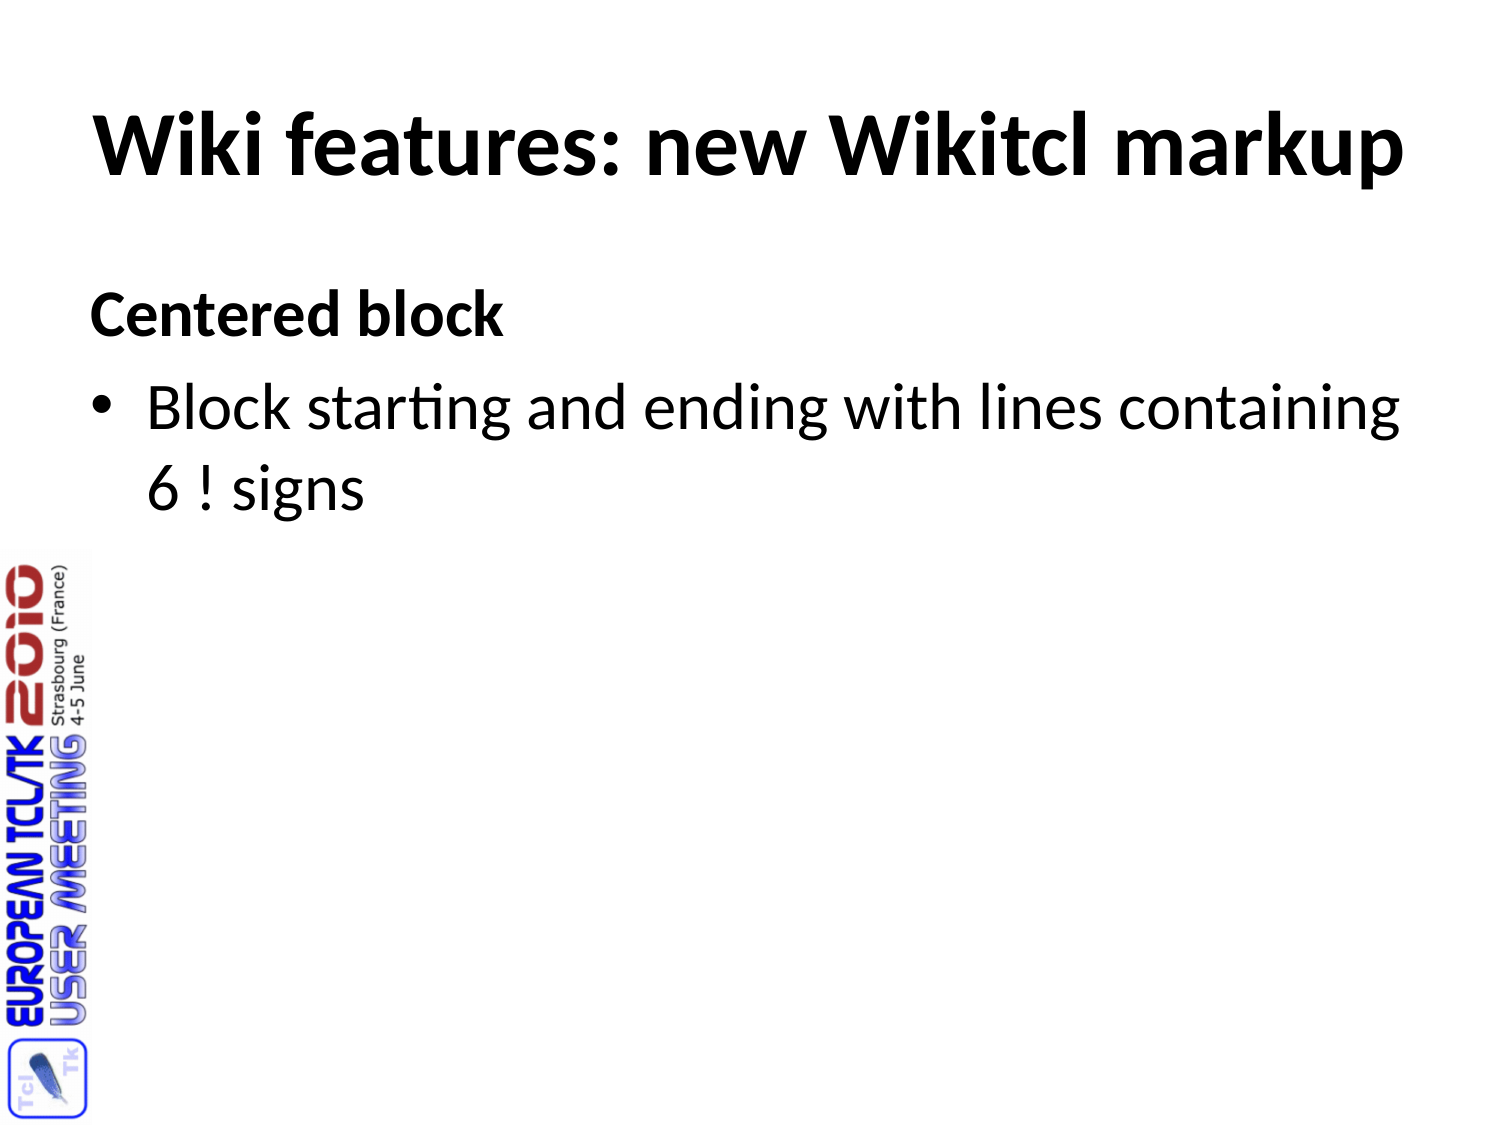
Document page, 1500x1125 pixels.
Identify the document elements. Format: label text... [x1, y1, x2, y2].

title Wiki features: new Wikitcl markup [75, 45, 1425, 233]
picture [0, 550, 334, 1124]
list Centered block Block starting and ending with lines containing 6 ! signs [75, 262, 1425, 1005]
